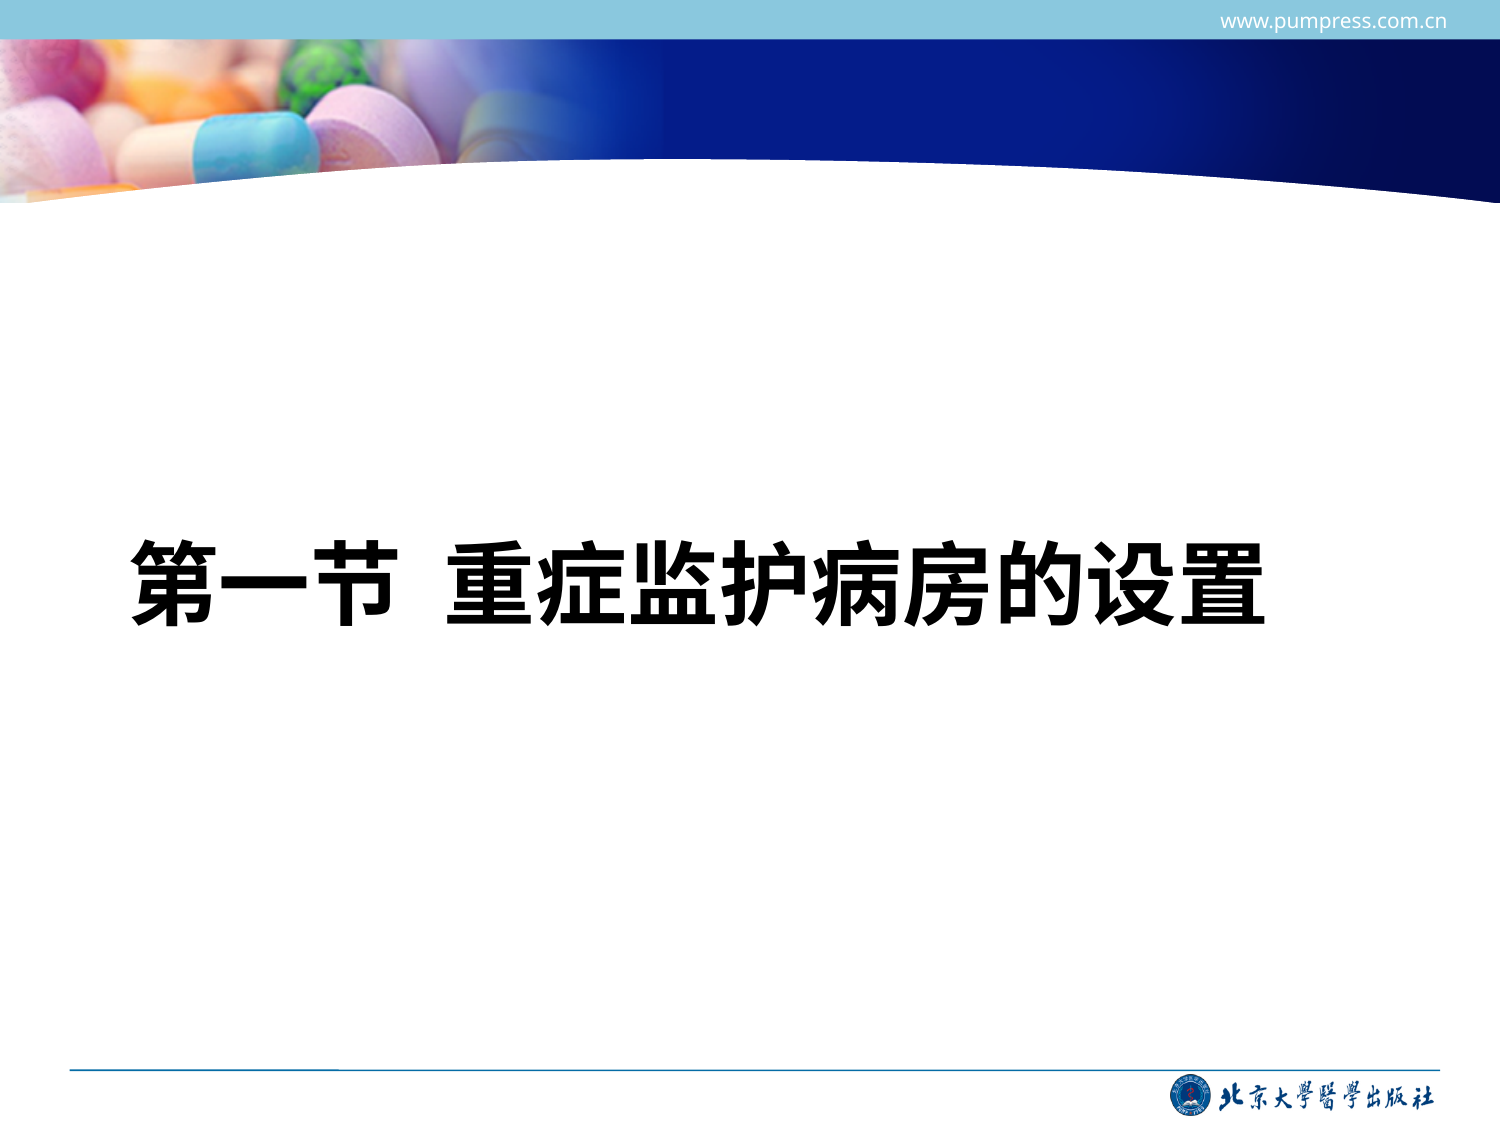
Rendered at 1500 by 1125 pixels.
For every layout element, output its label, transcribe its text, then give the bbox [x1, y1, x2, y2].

picture [0, 40, 1500, 203]
list 第一节 重症监护病房的设置 [112, 456, 1388, 703]
picture [1170, 1074, 1436, 1118]
slide_number www.pumpress.com.cn [1024, 0, 1463, 38]
